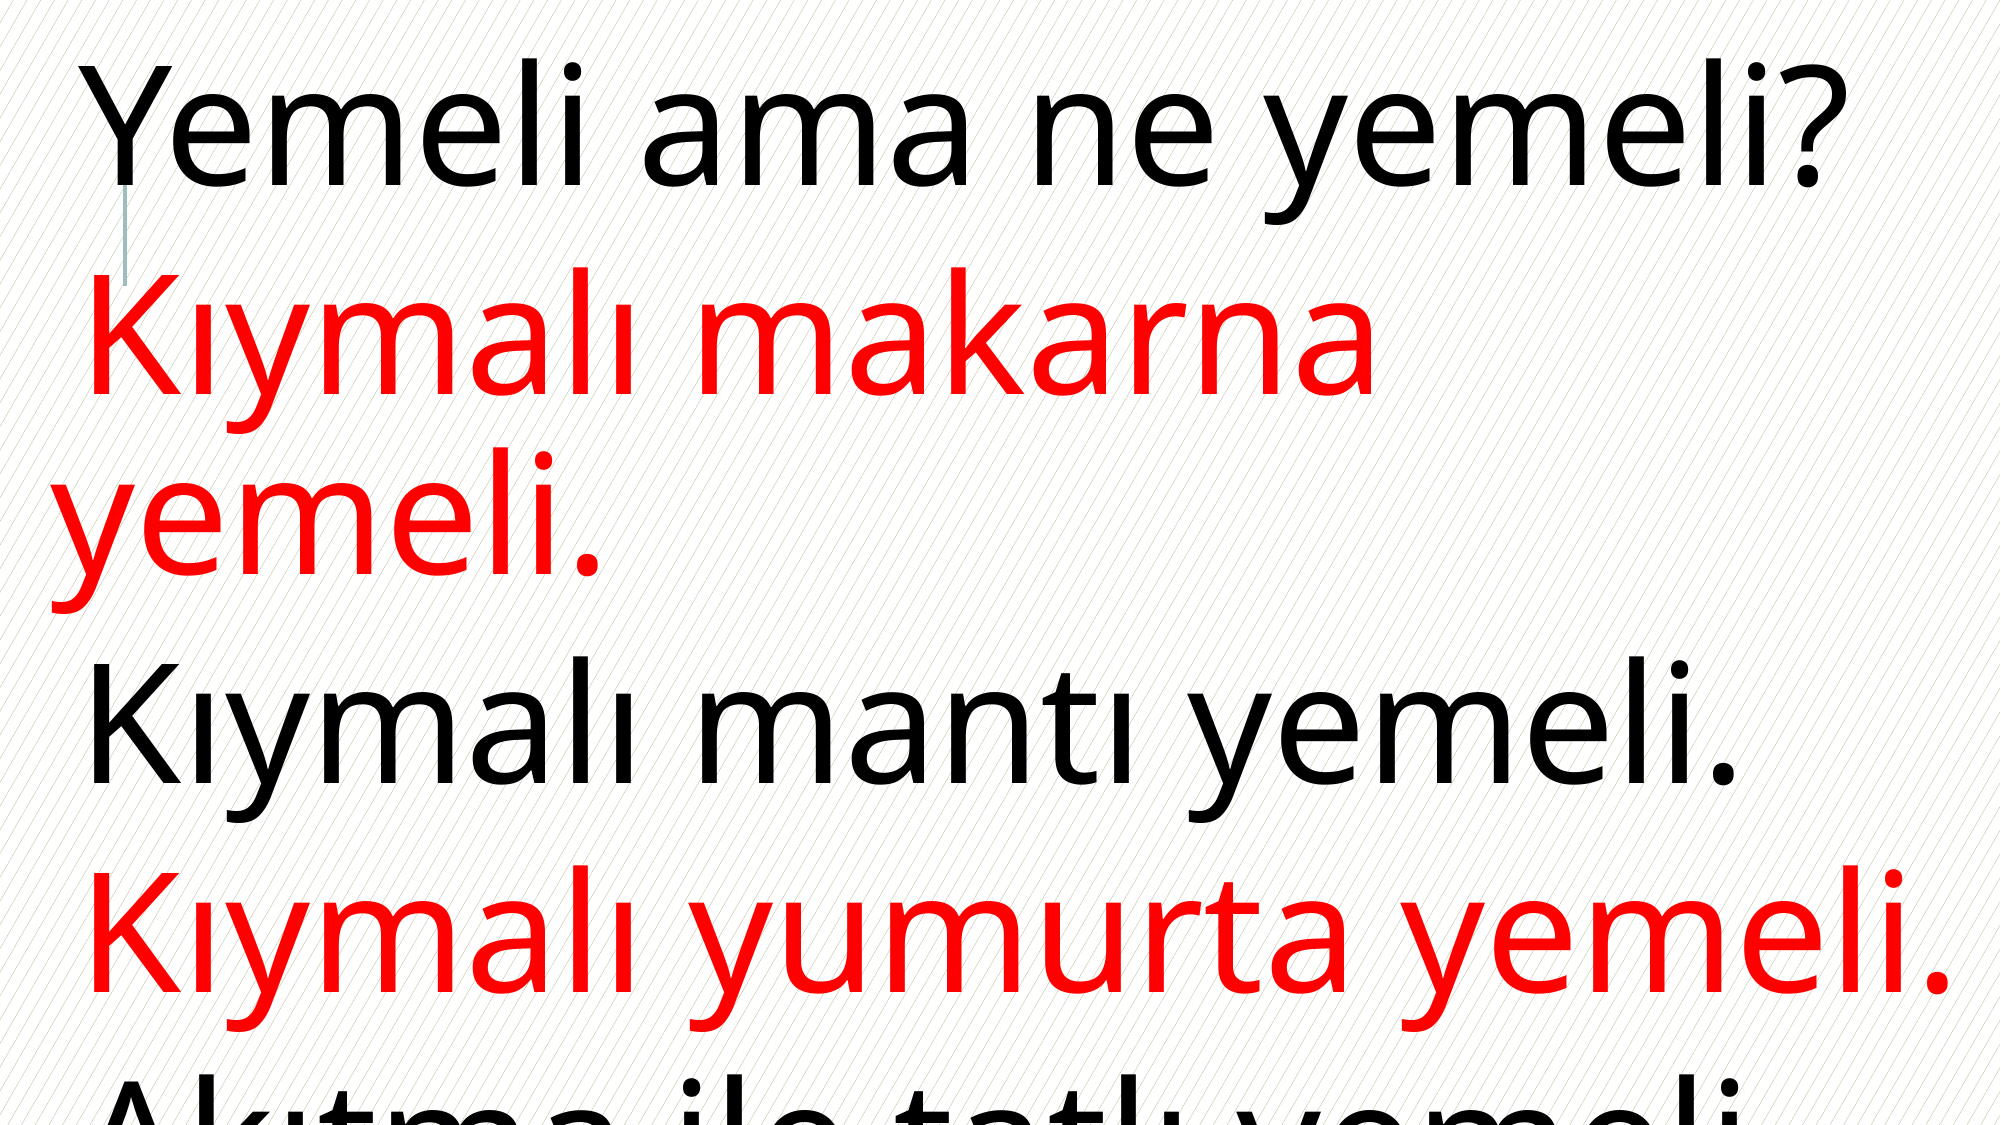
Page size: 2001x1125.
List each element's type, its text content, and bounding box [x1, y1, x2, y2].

list Yemeli ama ne yemeli? Kıymalı makarna yemeli. Kıymalı mantı yemeli. Kıymalı yumurta yemeli. Akıtma ile tatlı yemeli. [28, 33, 1982, 1096]
